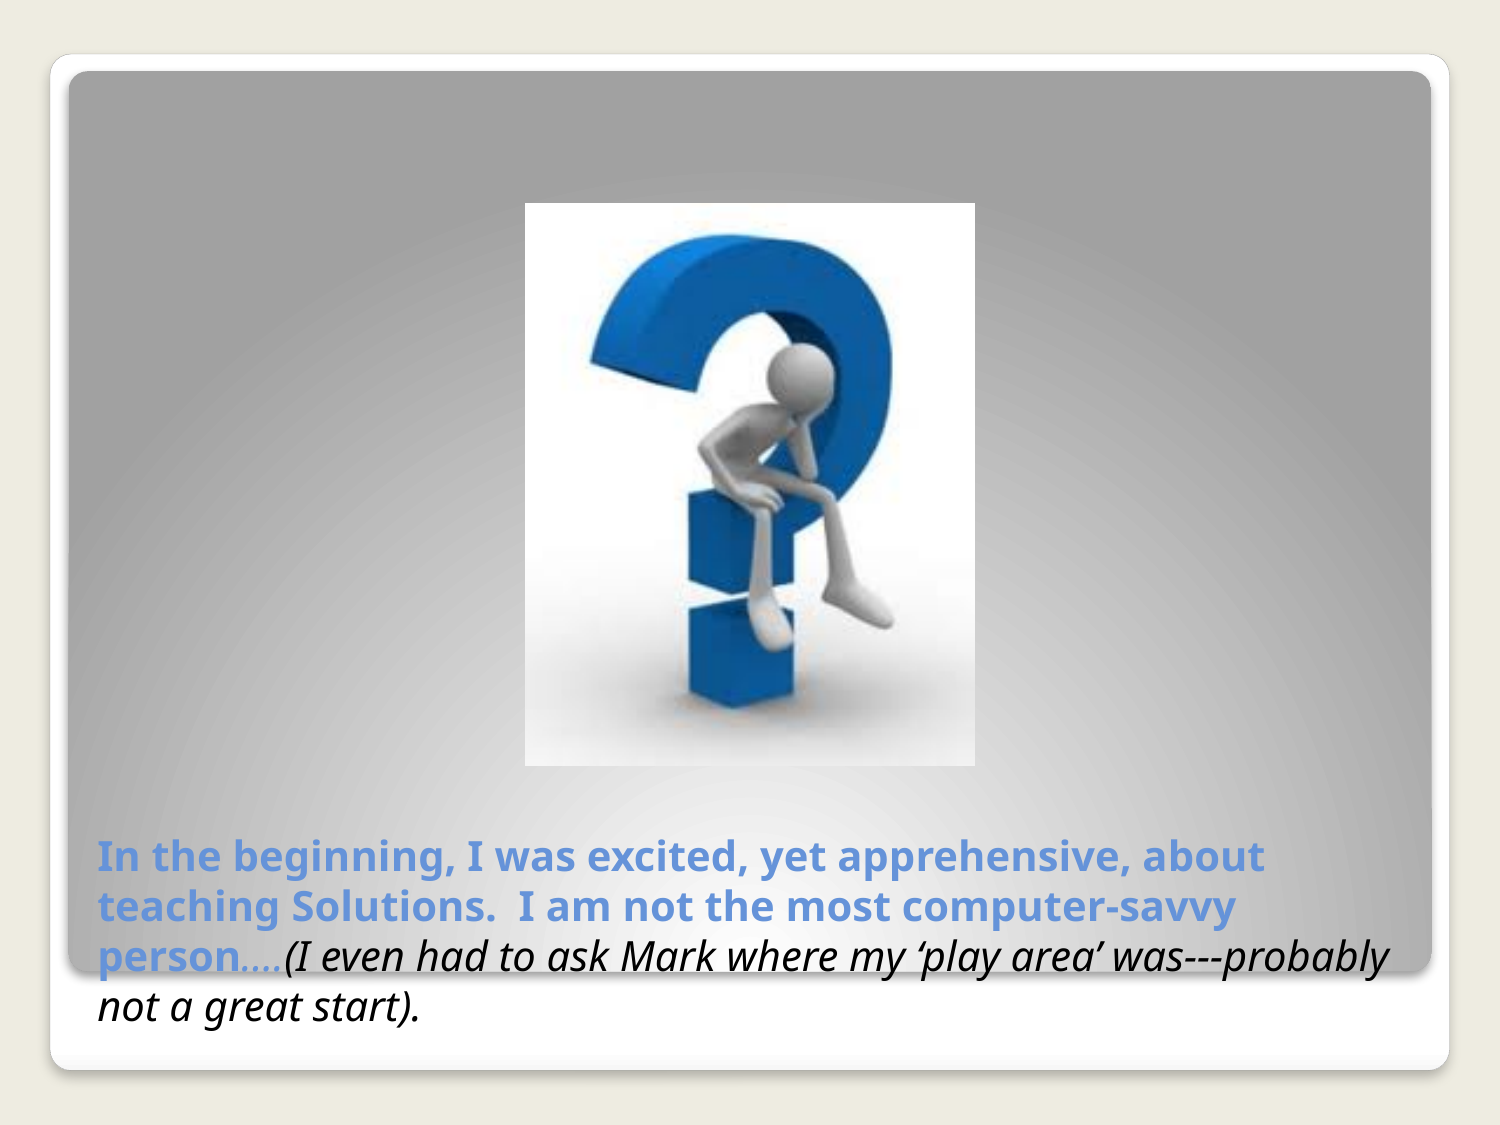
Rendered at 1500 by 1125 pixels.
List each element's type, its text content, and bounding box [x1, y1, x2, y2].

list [524, 202, 976, 766]
title In the beginning, I was excited, yet apprehensive, about teaching Solutions. I am not the most computer-savvy person….(I even had to ask Mark where my ‘play area’ was---probably not a great start). [82, 762, 1425, 1038]
